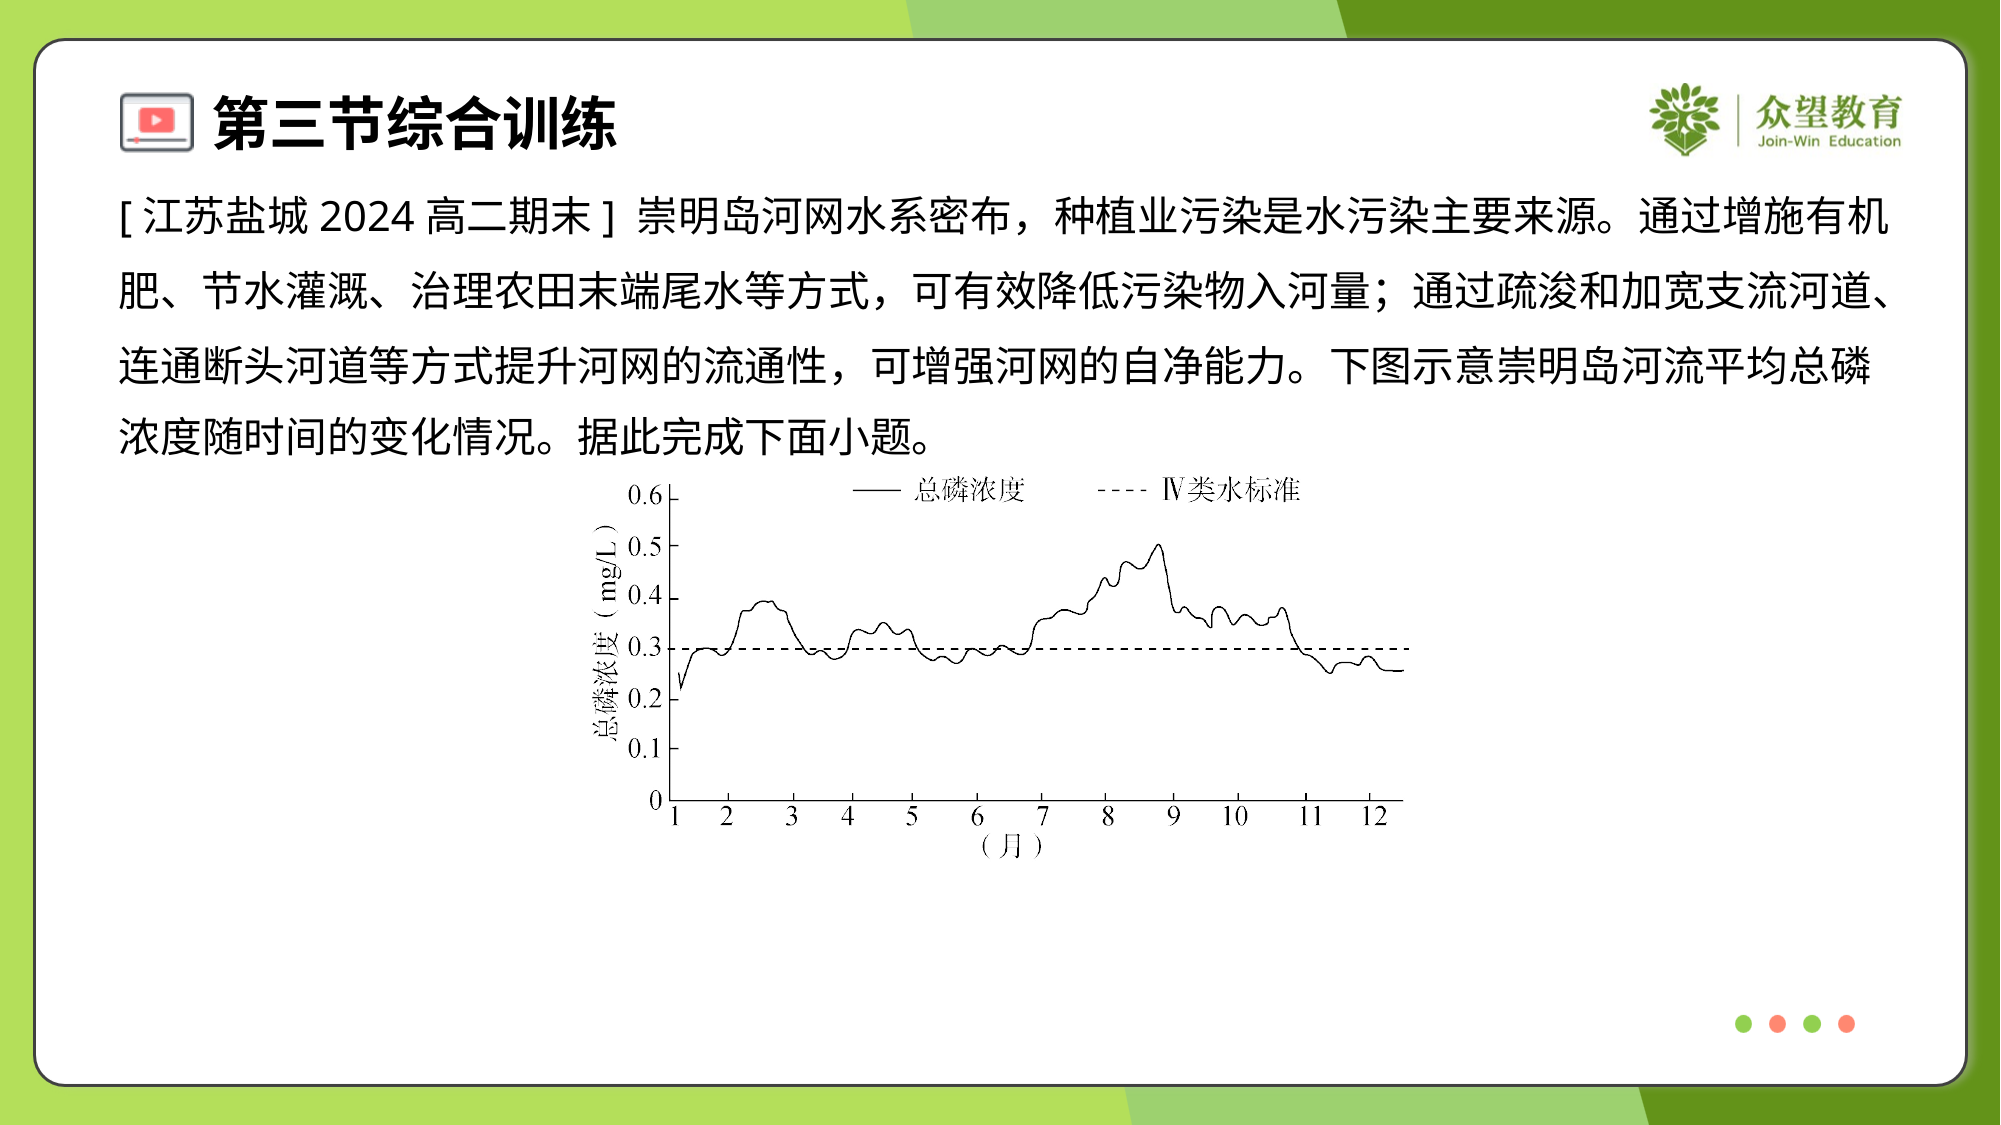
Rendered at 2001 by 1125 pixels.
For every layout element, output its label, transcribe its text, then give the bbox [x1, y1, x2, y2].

text_box [江苏盐城2024高二期末] 崇明岛河网水系密布，种植业污染是水污染主要来源。通过增施有机 肥、节水灌溉、治理农田末端尾水等方式，可有效降低污染物入河量；通过疏浚和加宽支流河道、 连通断头河道等方式提升河网的流通性，可增强河网的自净能力。下图示意崇明岛河流平均总磷 浓度随时间的变化情况。据此完成下面小题。 [118, 164, 1883, 454]
picture [0, 0, 2000, 1125]
